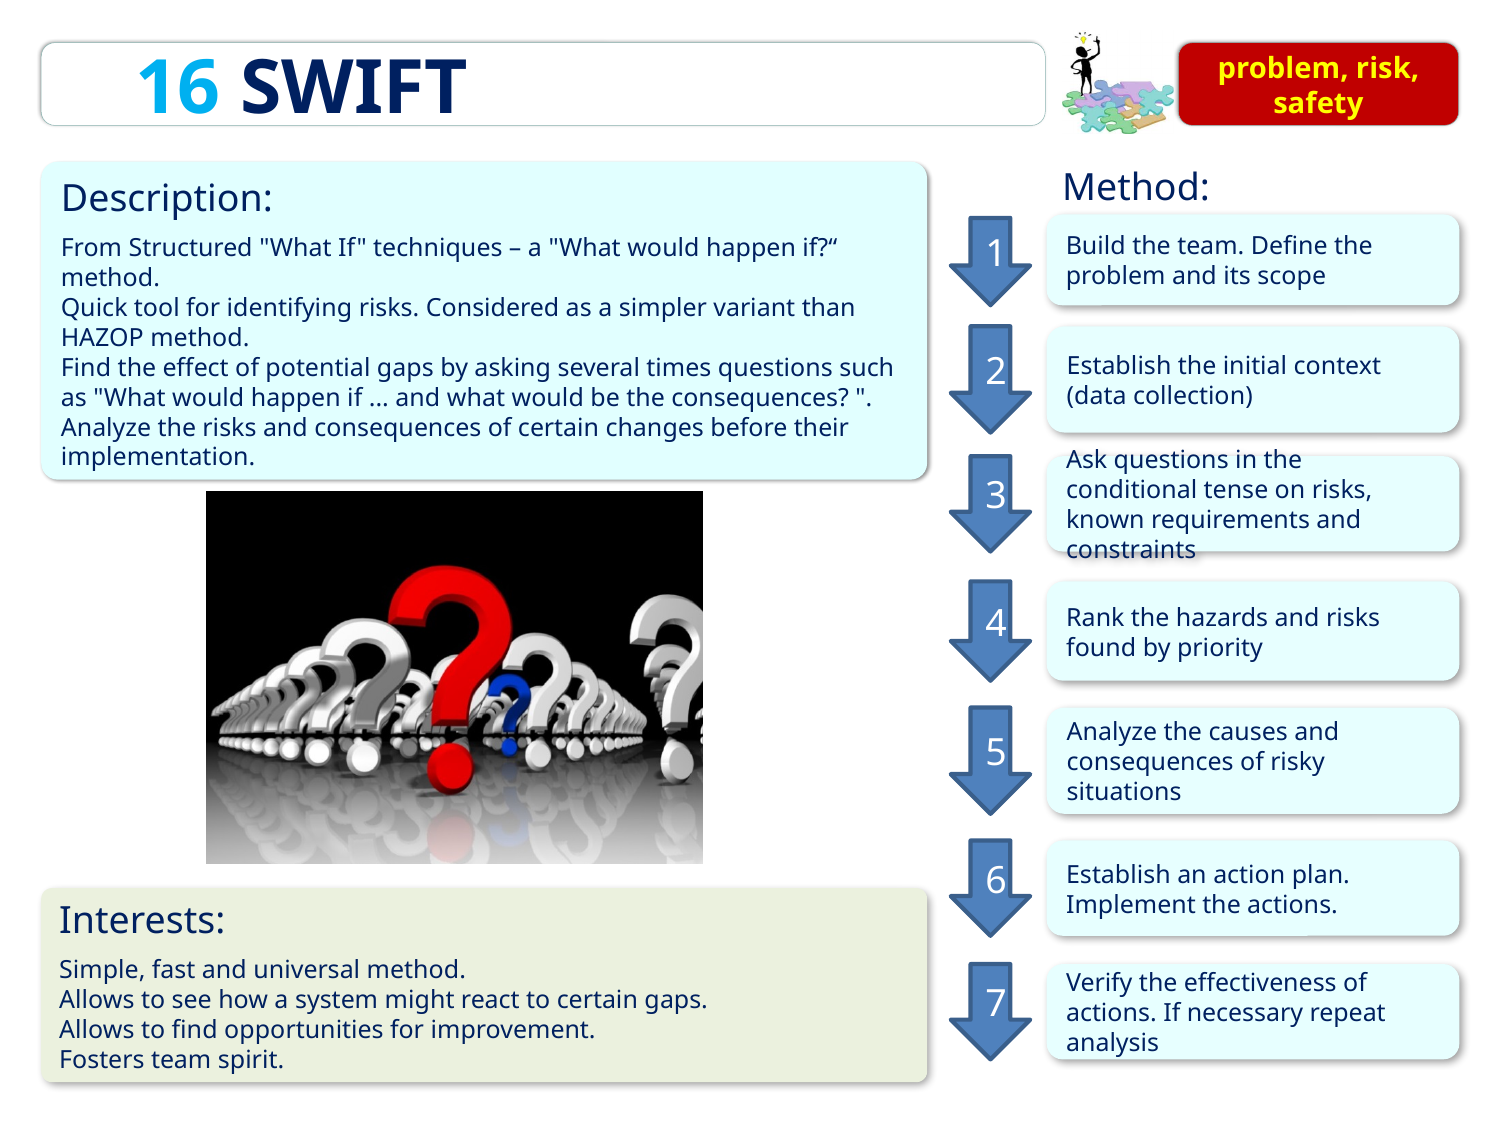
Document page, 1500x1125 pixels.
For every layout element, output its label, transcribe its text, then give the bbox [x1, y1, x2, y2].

text_box 4 [948, 579, 1033, 683]
text_box Description: From Structured "What If" techniques – a "What would happen if?“ method. Quick tool for identifying risks. Considered as a simpler variant than HAZOP method. Find the effect of potential gaps by asking several times questions such as "What would happen if ... and what would be the consequences? ". Analyze the risks and consequences of certain changes before their implementation. [39, 159, 930, 482]
text_box Analyze the causes and consequences of risky situations [1044, 705, 1462, 816]
text_box 1 [948, 215, 1033, 308]
text_box 16 SWIFT [39, 40, 1048, 128]
text_box Build the team. Define the problem and its scope [1044, 217, 1462, 308]
text_box 3 [948, 454, 1033, 554]
text_box 7 [948, 961, 1033, 1062]
text_box Establish an action plan. Implement the actions. [1044, 838, 1462, 938]
text_box Establish the initial context (data collection) [1044, 324, 1462, 435]
text_box Ask questions in the conditional tense on risks, known requirements and constraints [1044, 454, 1462, 554]
text_box 2 [948, 324, 1033, 435]
text_box 5 [948, 705, 1033, 816]
text_box Interests: Simple, fast and universal method. Allows to see how a system might react to certain gaps. Allows to find opportunities for improvement. Fosters team spirit. [39, 885, 930, 1085]
picture [1062, 30, 1174, 134]
text_box Verify the effectiveness of actions. If necessary repeat analysis [1044, 961, 1462, 1062]
text_box 6 [948, 838, 1033, 938]
text_box problem, risk, safety [1178, 40, 1461, 128]
text_box Rank the hazards and risks found by priority [1044, 579, 1462, 683]
picture [206, 491, 703, 864]
text_box Method: [1044, 153, 1460, 217]
